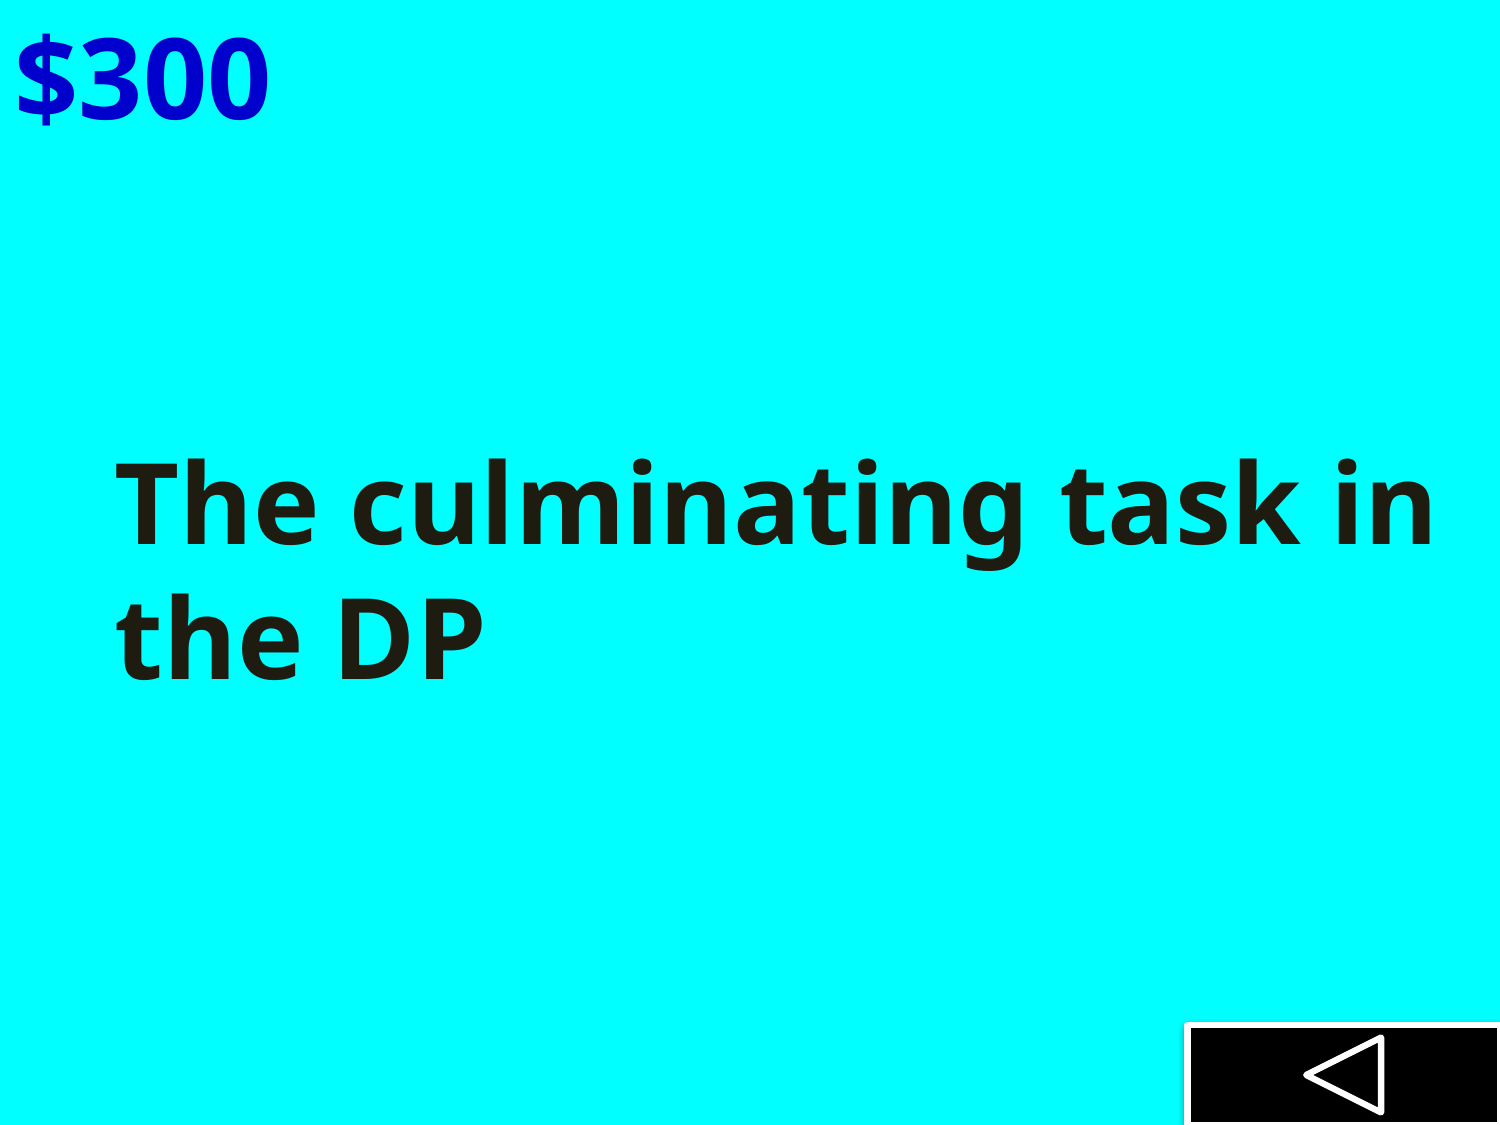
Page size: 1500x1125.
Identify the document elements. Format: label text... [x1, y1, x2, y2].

text_box [1184, 1022, 1500, 1125]
text_box The culminating task in the DP [99, 424, 1500, 710]
text_box $300 [0, 0, 1425, 150]
